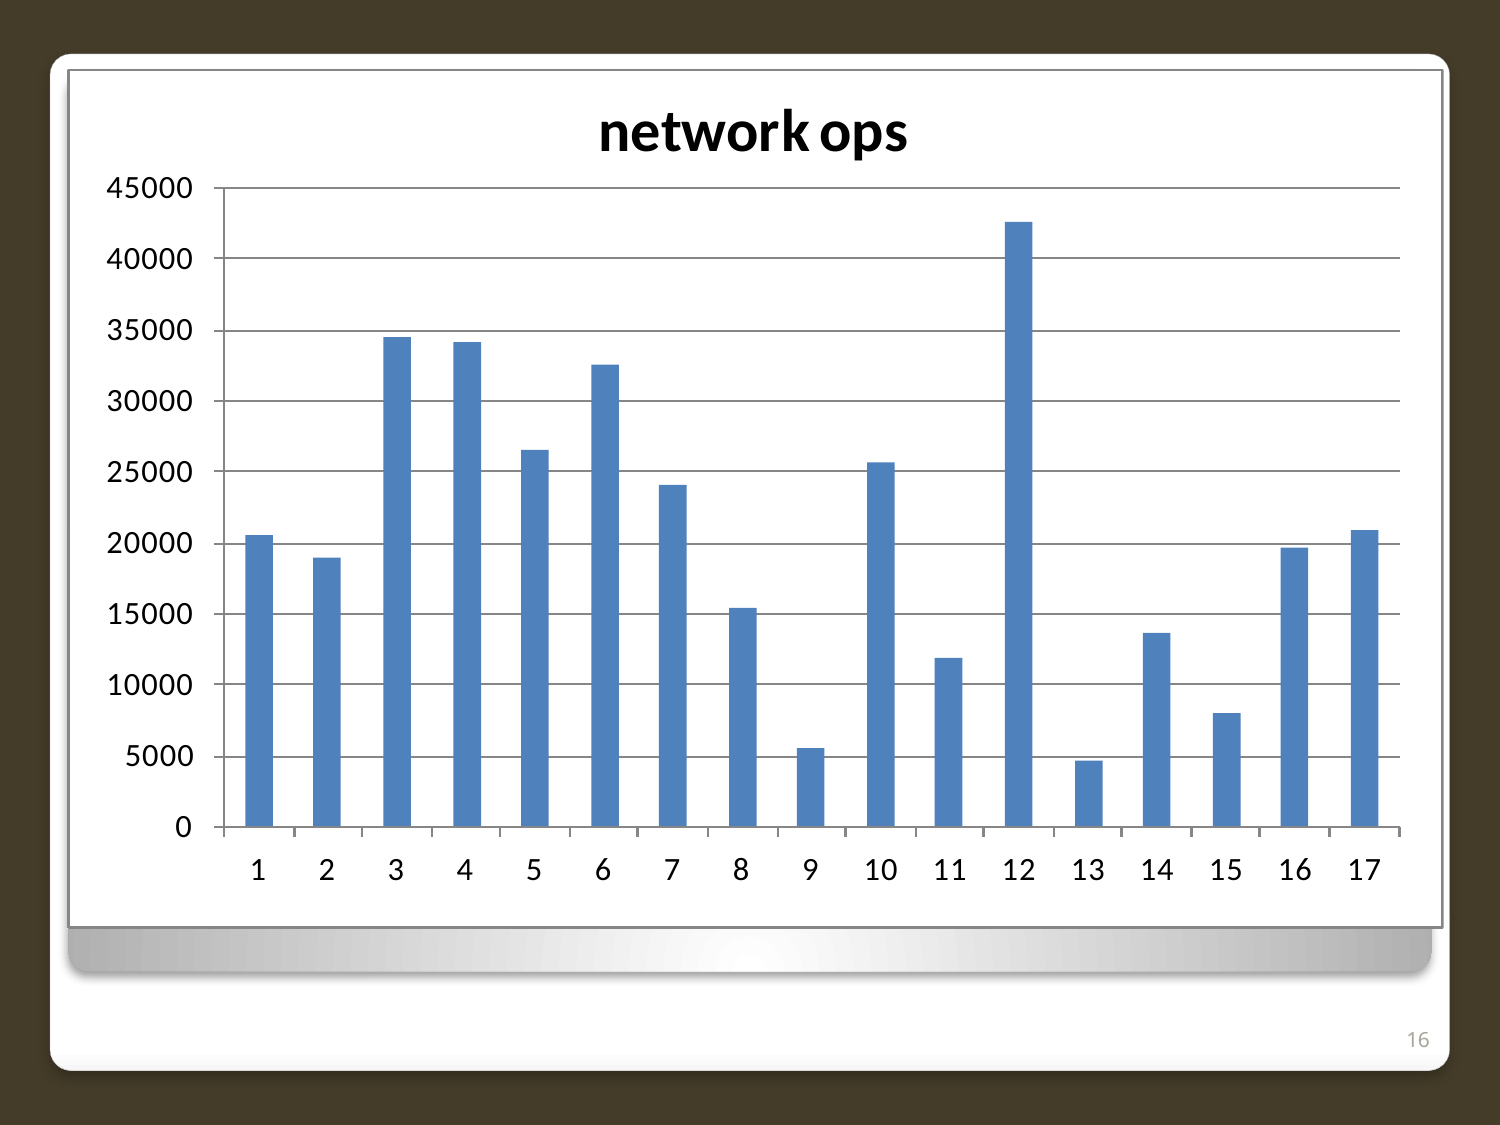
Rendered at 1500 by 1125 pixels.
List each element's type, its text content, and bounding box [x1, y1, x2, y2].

slide_number 16 [1369, 1002, 1445, 1063]
picture [64, 66, 1444, 929]
